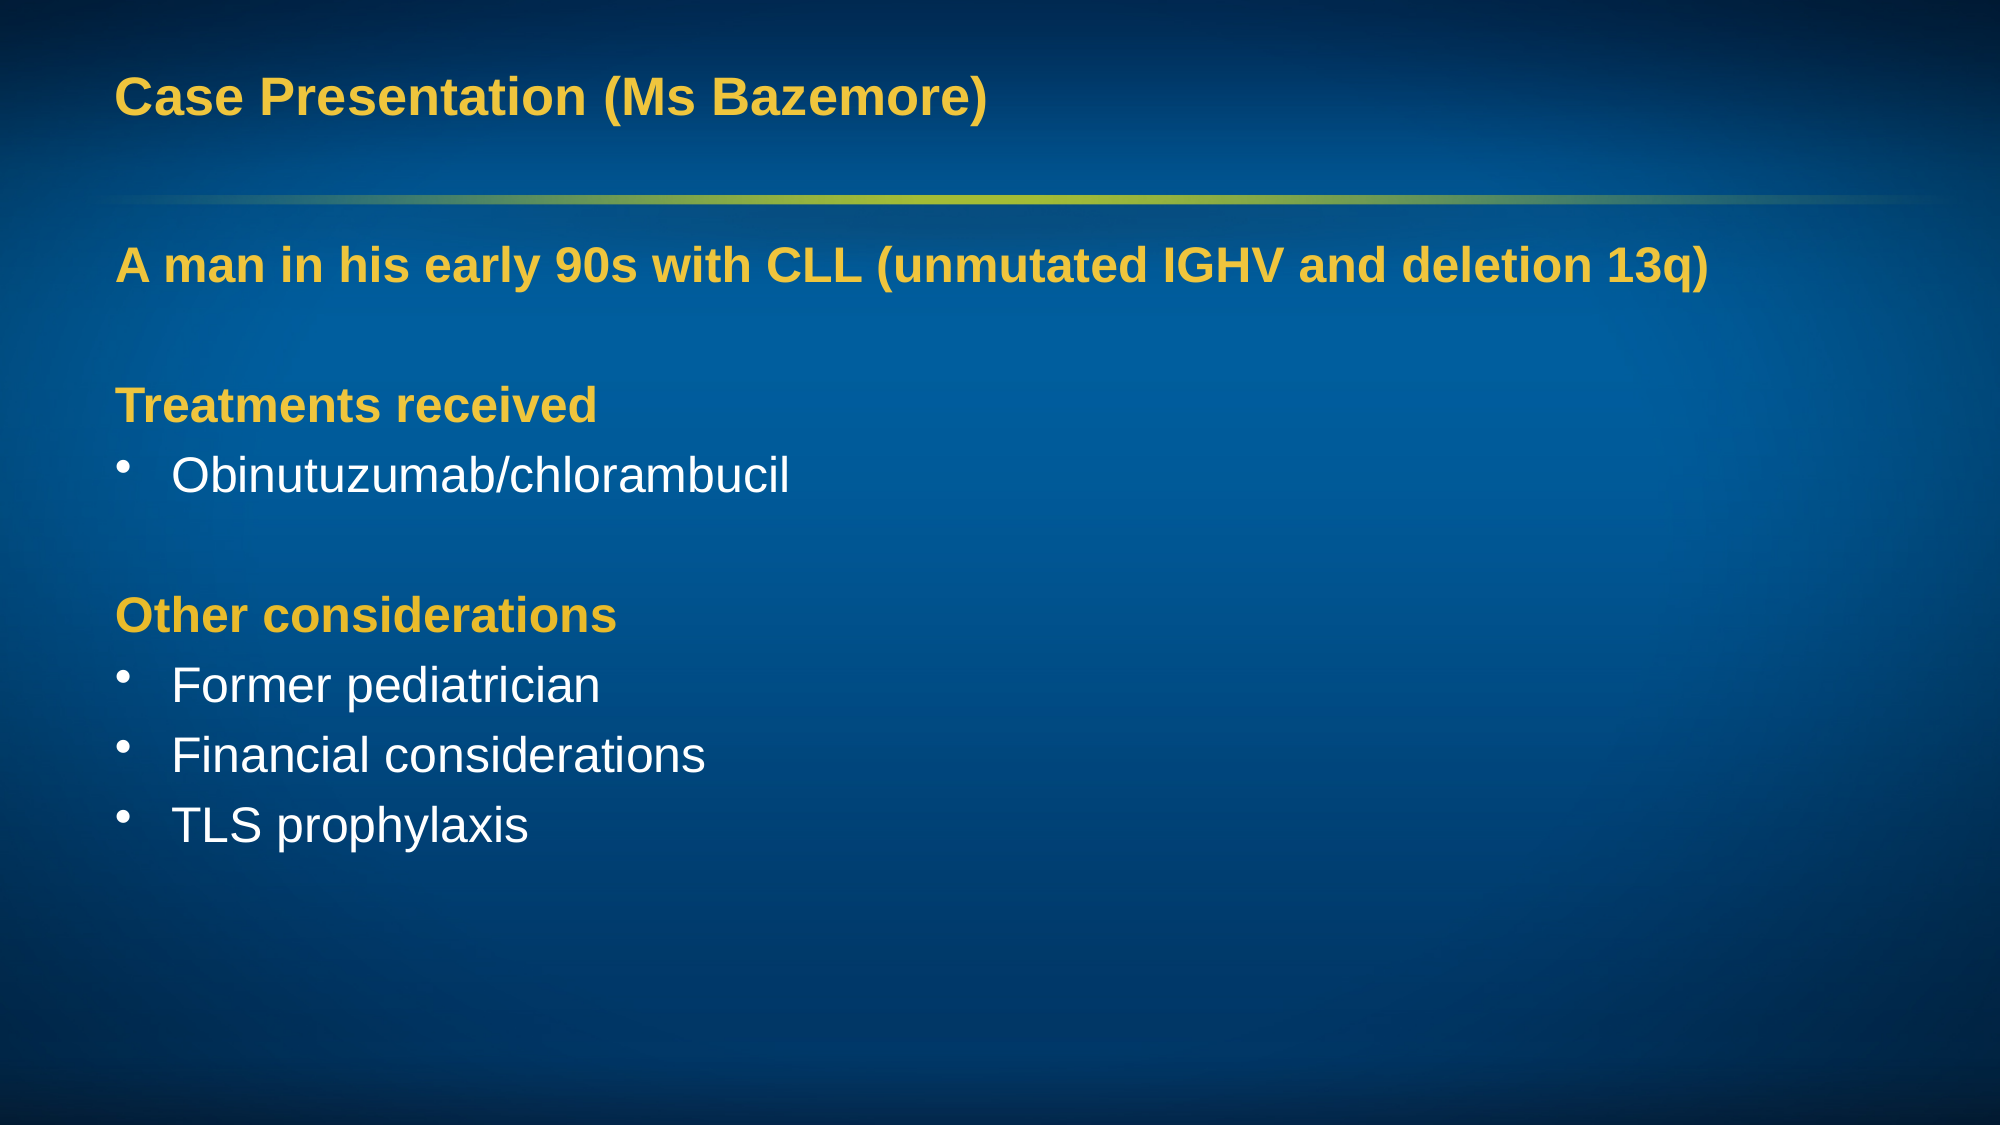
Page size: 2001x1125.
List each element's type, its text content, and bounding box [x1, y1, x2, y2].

picture [0, 0, 2000, 1125]
title Case Presentation (Ms Bazemore) [99, 0, 1900, 188]
list A man in his early 90s with CLL (unmutated IGHV and deletion 13q) Treatments received Obinutuzumab/chlorambucil Other considerations Former pediatrician Financial considerations TLS prophylaxis [99, 224, 1900, 1050]
